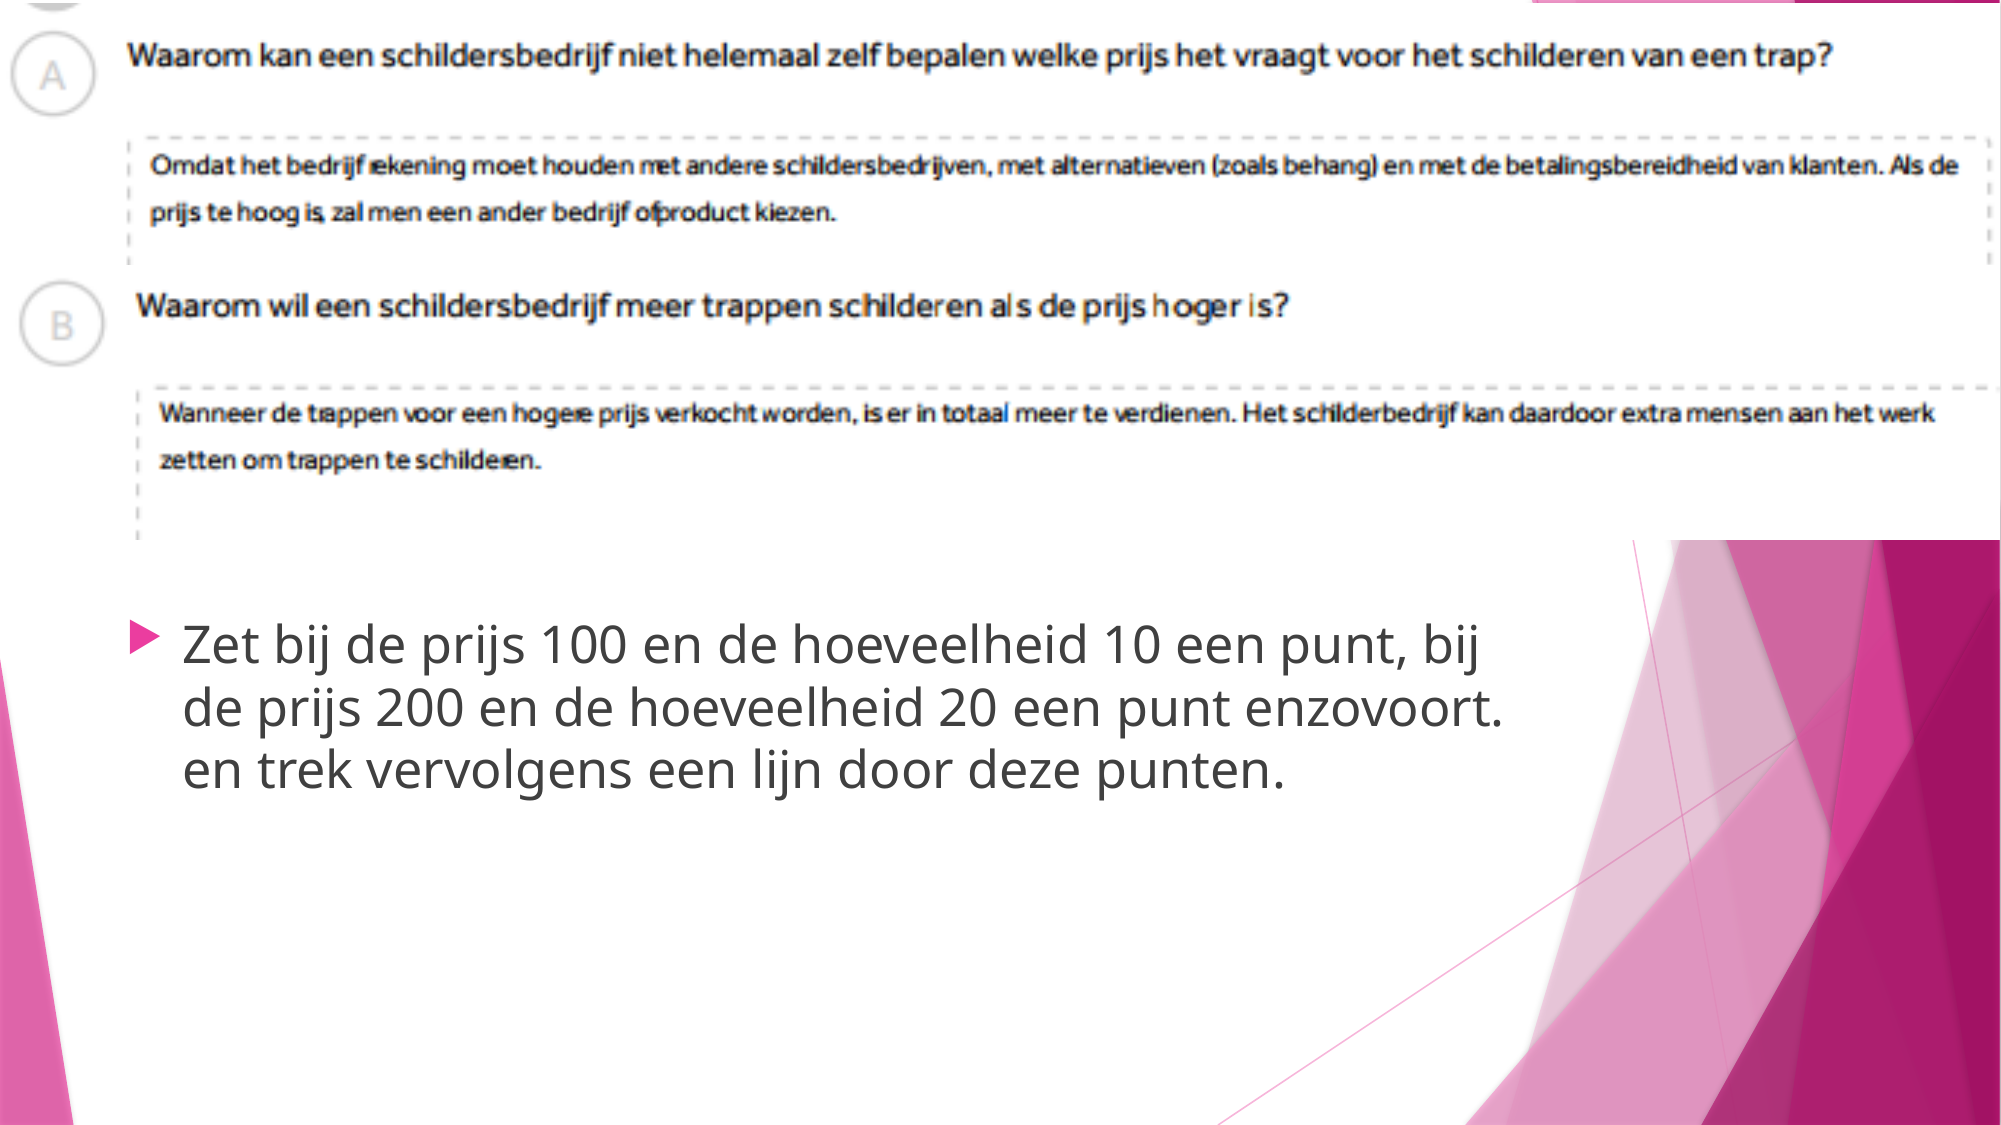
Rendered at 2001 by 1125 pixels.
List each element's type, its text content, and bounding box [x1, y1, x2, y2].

list Zet bij de prijs 100 en de hoeveelheid 10 een punt, bij de prijs 200 en de hoeveelheid 20 een punt enzovoort. en trek vervolgens een lijn door deze punten. [111, 552, 1522, 992]
picture [0, 3, 2000, 541]
